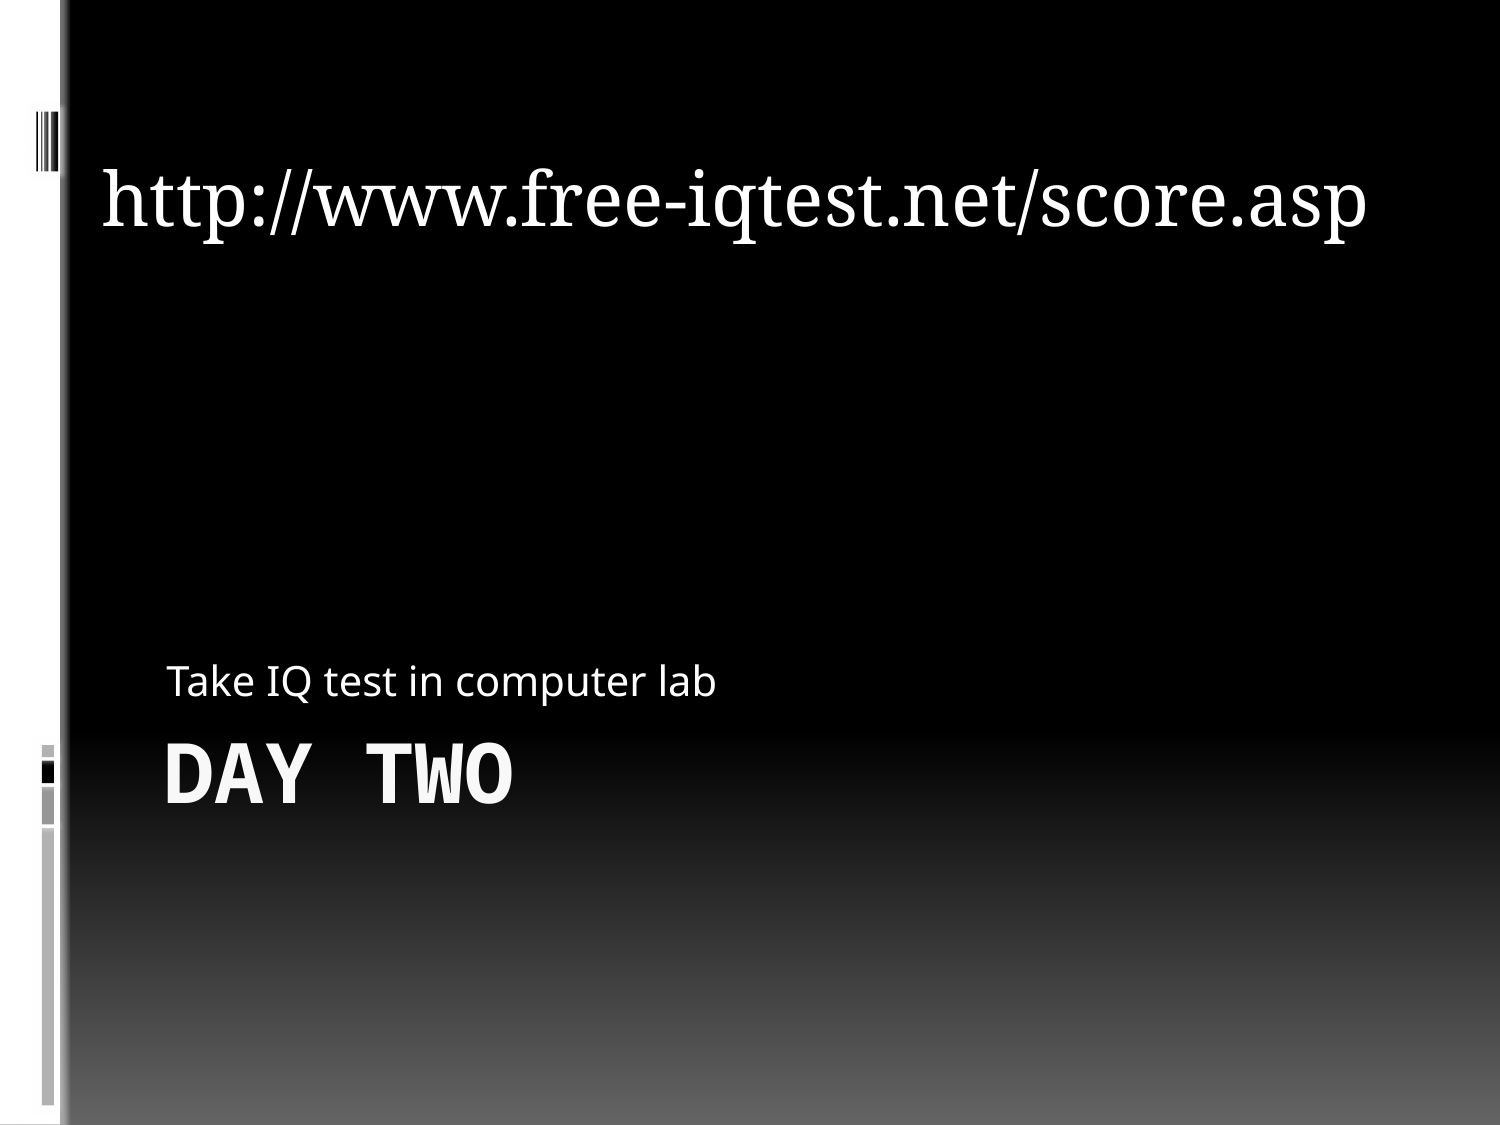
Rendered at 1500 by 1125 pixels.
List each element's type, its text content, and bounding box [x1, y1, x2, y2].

title Day two [150, 713, 1425, 1037]
text_box http://www.free-iqtest.net/score.asp [87, 144, 1413, 249]
subtitle Take IQ test in computer lab [150, 464, 1425, 713]
